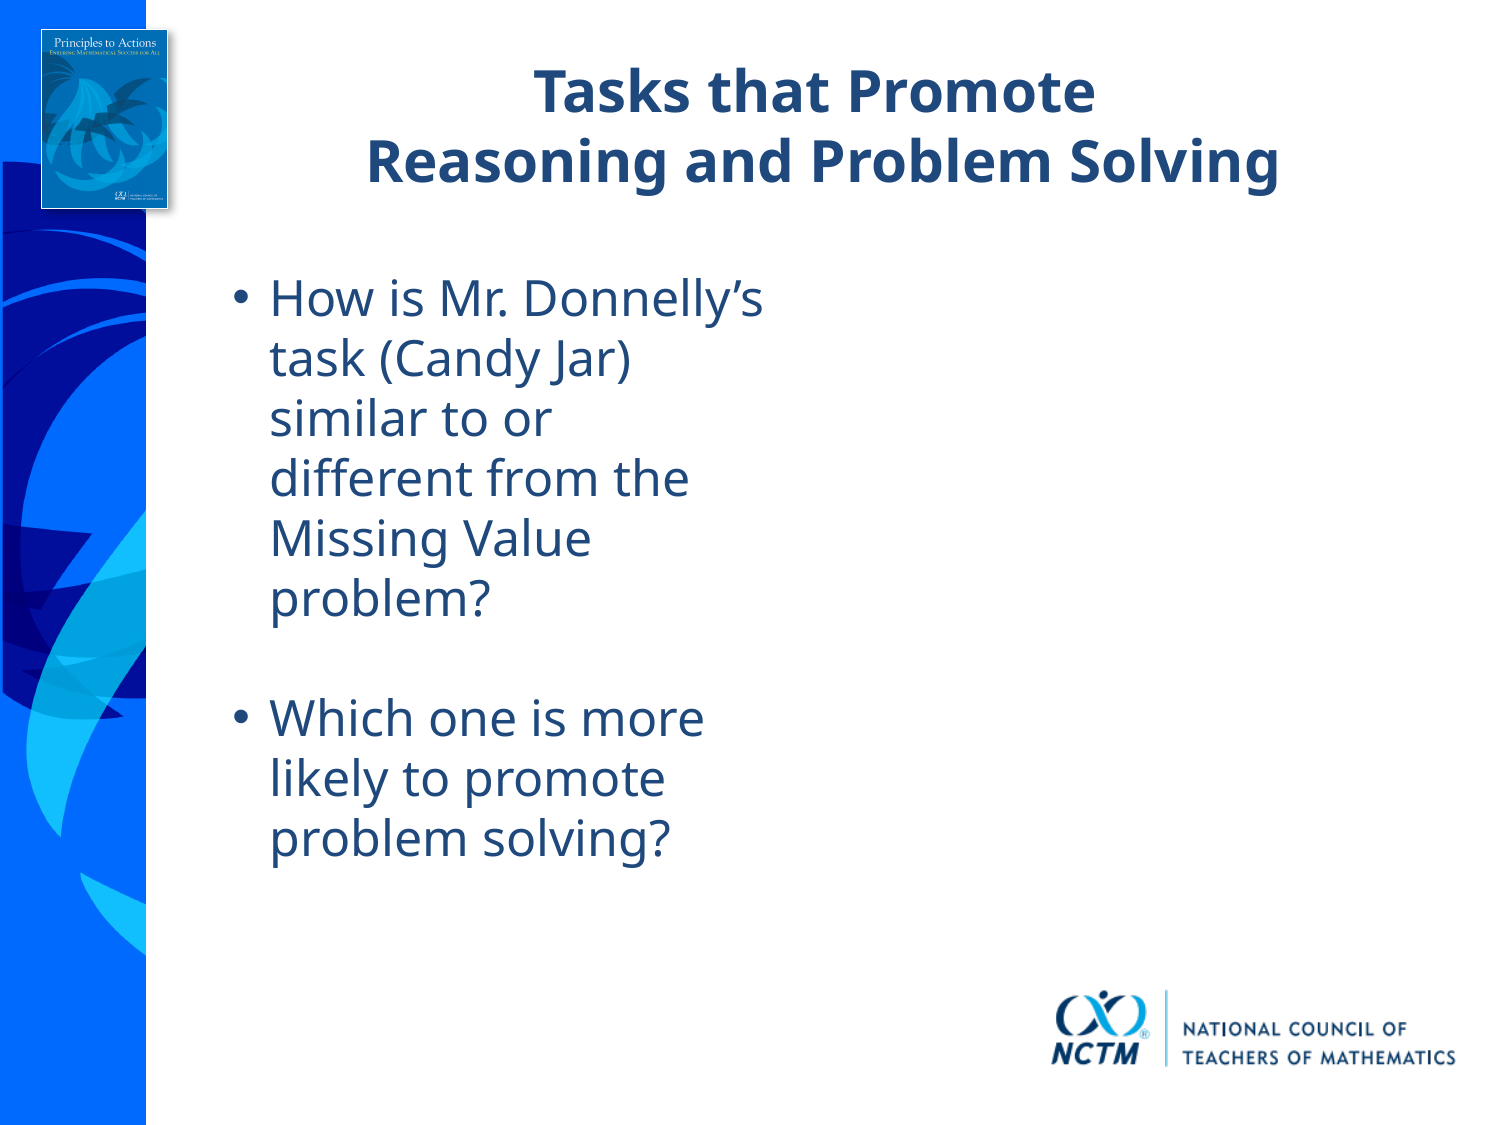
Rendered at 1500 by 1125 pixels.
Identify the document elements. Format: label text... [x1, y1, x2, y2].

text_box Tasks that Promote Reasoning and Problem Solving [170, 29, 1500, 218]
text_box How is Mr. Donnelly’s task (Candy Jar) similar to or different from the Missing Value problem? Which one is more likely to promote problem solving? [217, 259, 782, 947]
picture [0, 0, 168, 1125]
picture [1034, 969, 1474, 1085]
